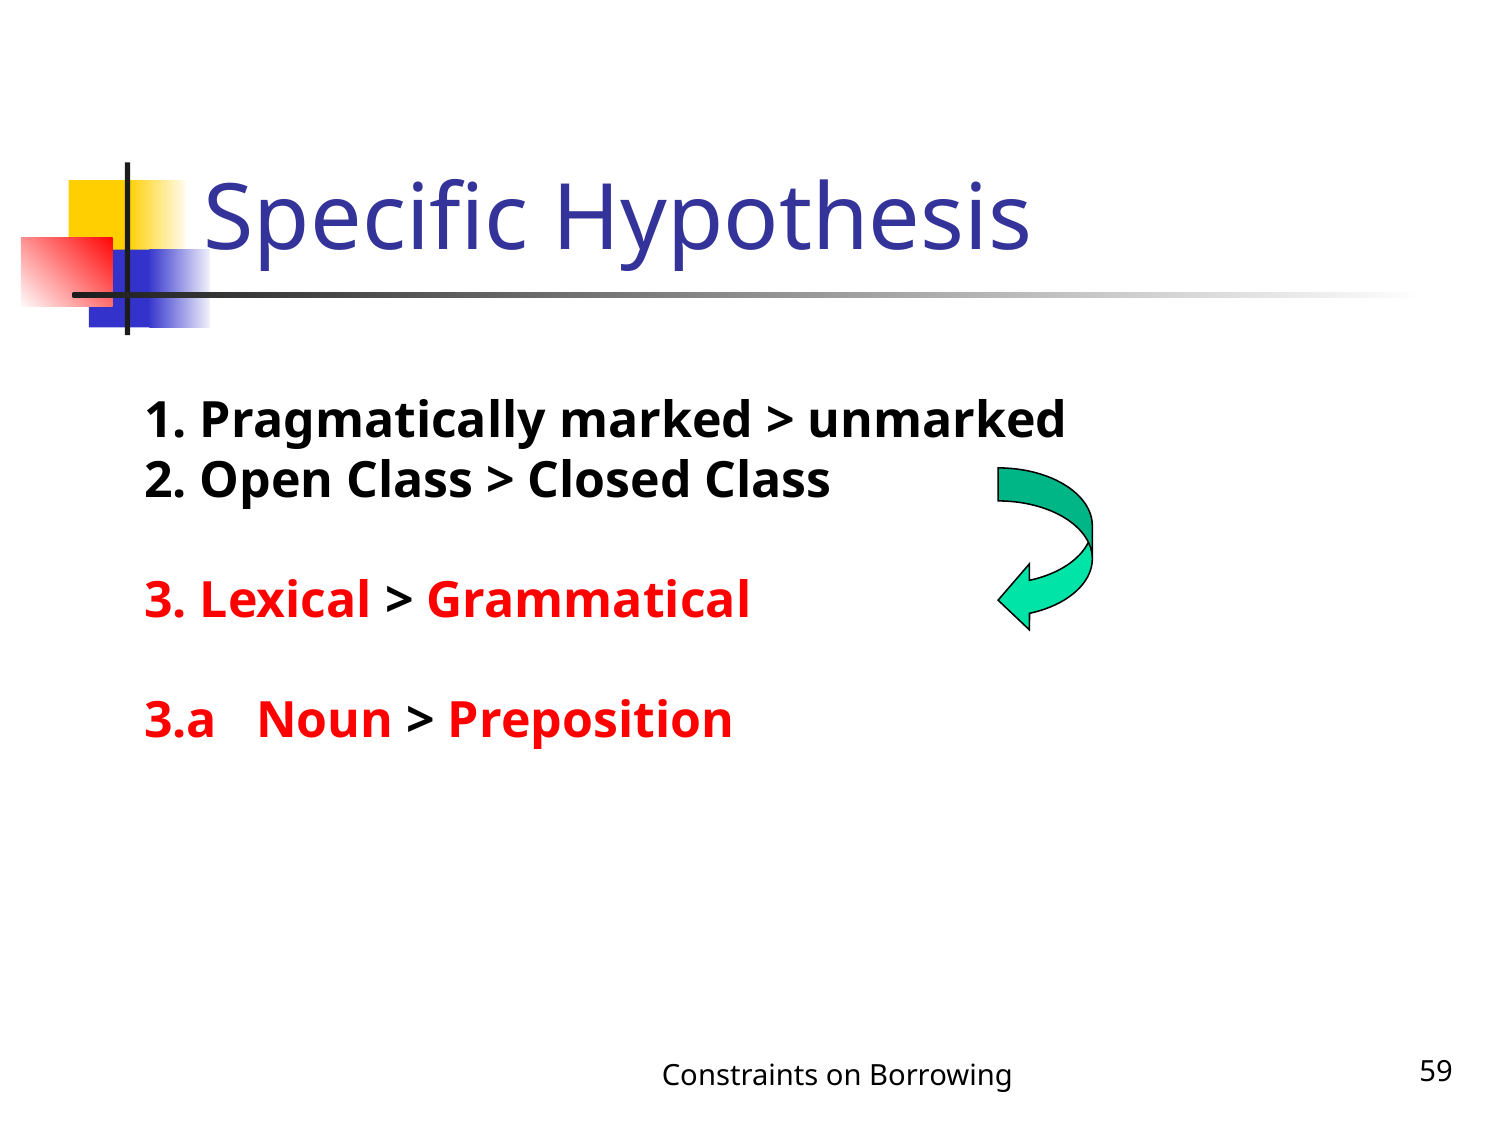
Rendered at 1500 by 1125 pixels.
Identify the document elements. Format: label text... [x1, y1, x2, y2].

title Specific Hypothesis [188, 34, 1468, 276]
text_box 1. Pragmatically marked > unmarked 2. Open Class > Closed Class 3. Lexical > Grammatical 3.a Noun > Preposition [129, 380, 1233, 816]
footer Constraints on Borrowing [999, 467, 1092, 550]
slide_number 59 [1154, 1023, 1468, 1100]
footer Constraints on Borrowing [599, 1023, 1076, 1100]
text_box [998, 467, 1093, 630]
